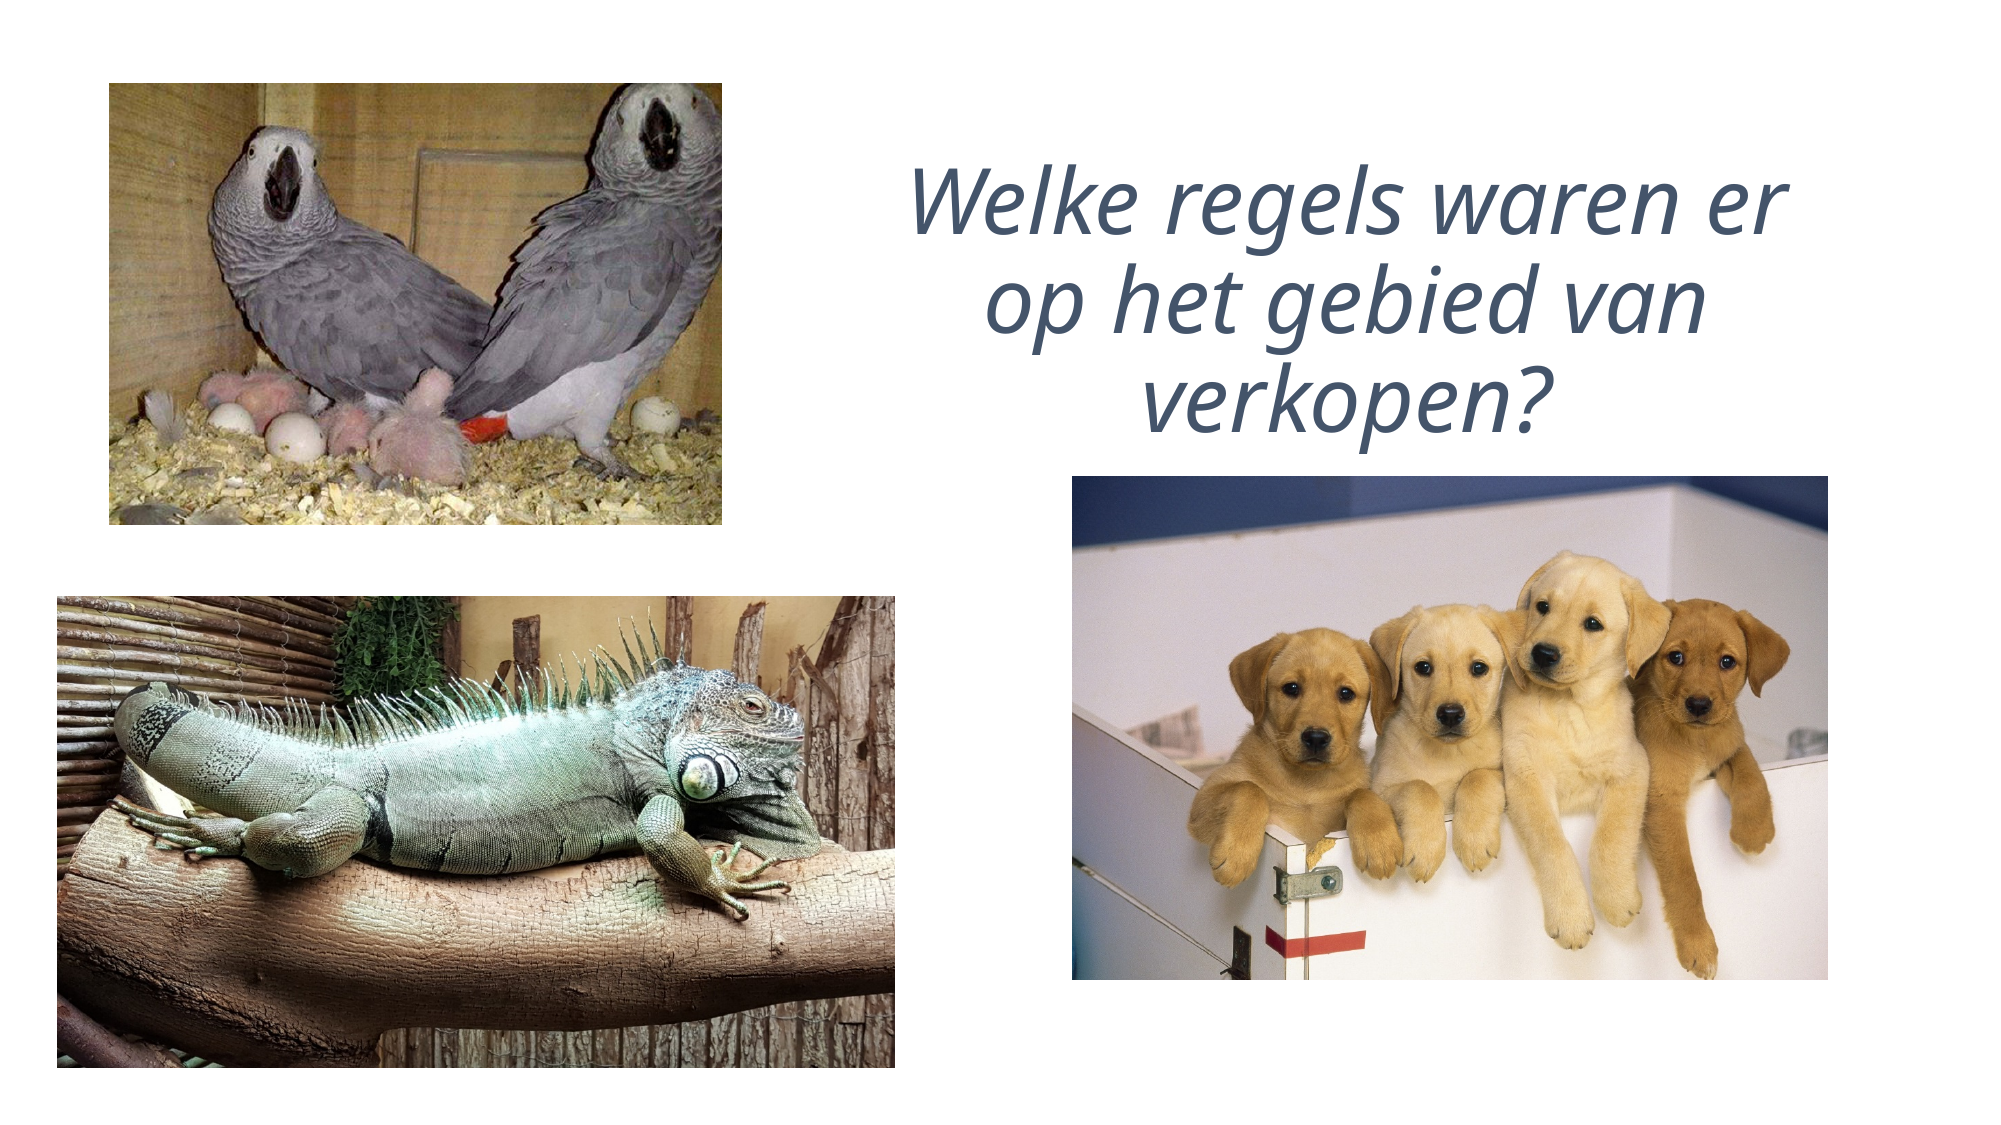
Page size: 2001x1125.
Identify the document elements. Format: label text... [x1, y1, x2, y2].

title Welke regels waren er op het gebied van verkopen? [840, 194, 1854, 413]
picture [1072, 476, 1828, 980]
picture [57, 596, 895, 1068]
picture [109, 83, 722, 525]
